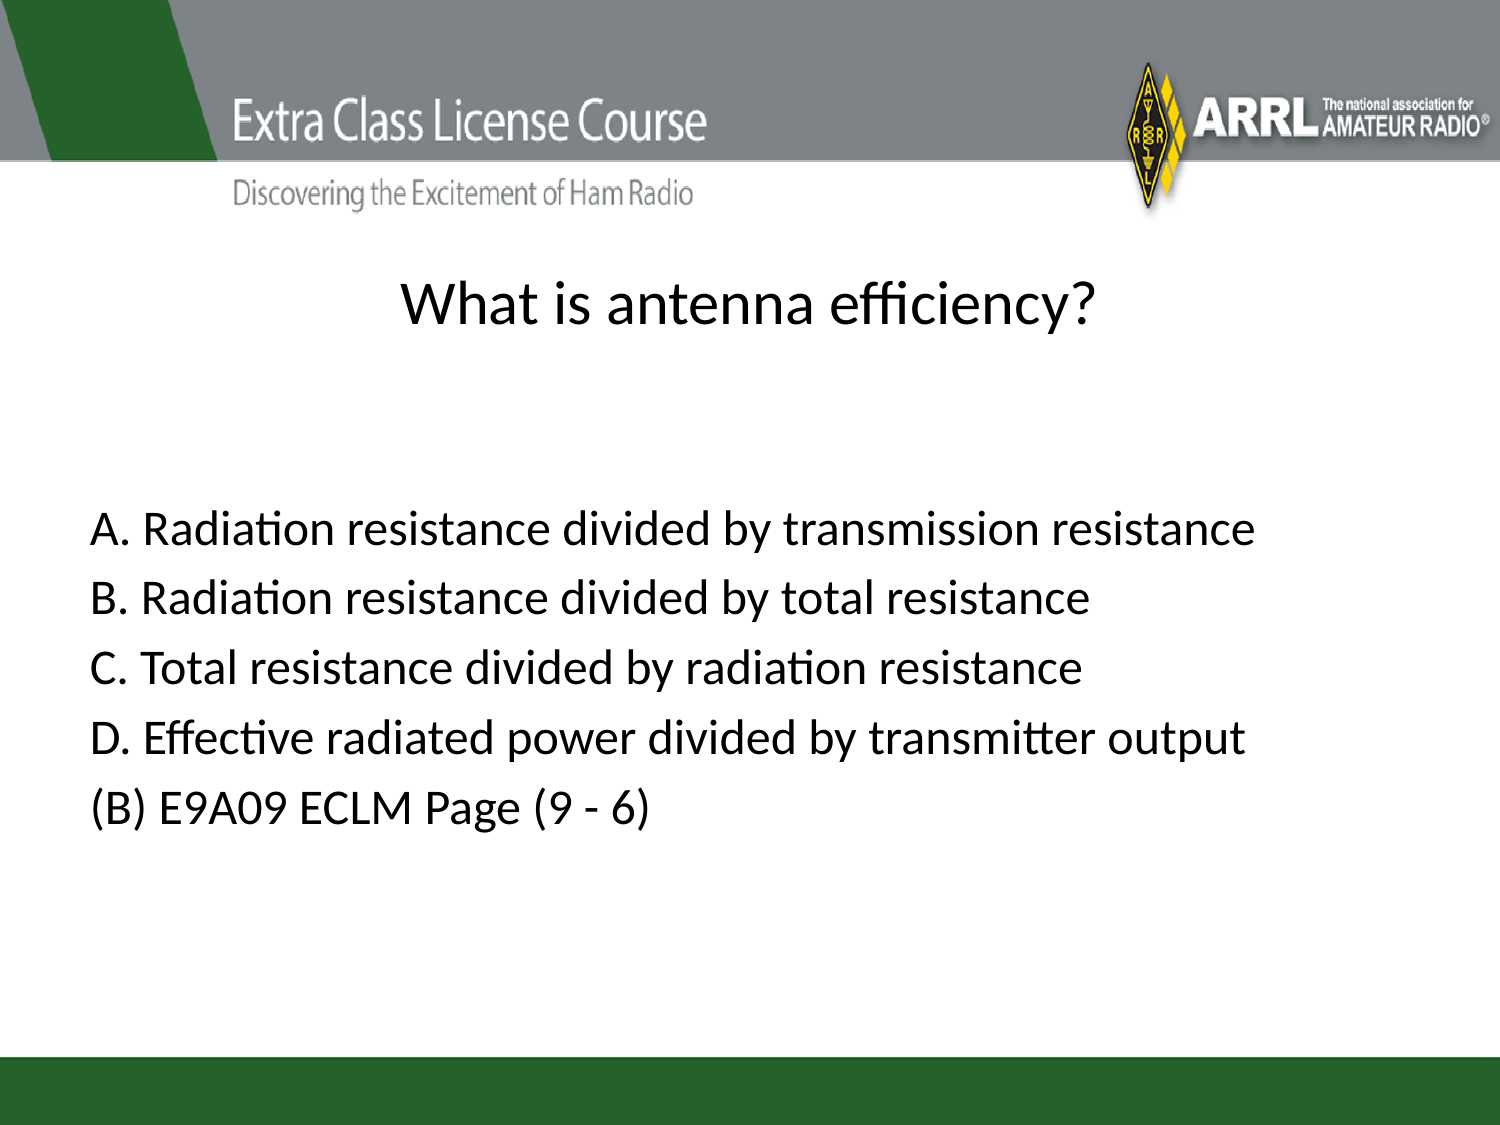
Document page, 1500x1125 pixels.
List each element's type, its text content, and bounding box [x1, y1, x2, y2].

list A. Radiation resistance divided by transmission resistance B. Radiation resistance divided by total resistance C. Total resistance divided by radiation resistance D. Effective radiated power divided by transmitter output (B) E9A09 ECLM Page (9 - 6) [75, 487, 1425, 1005]
picture [0, 0, 1500, 1125]
title What is antenna efficiency? [75, 254, 1425, 435]
